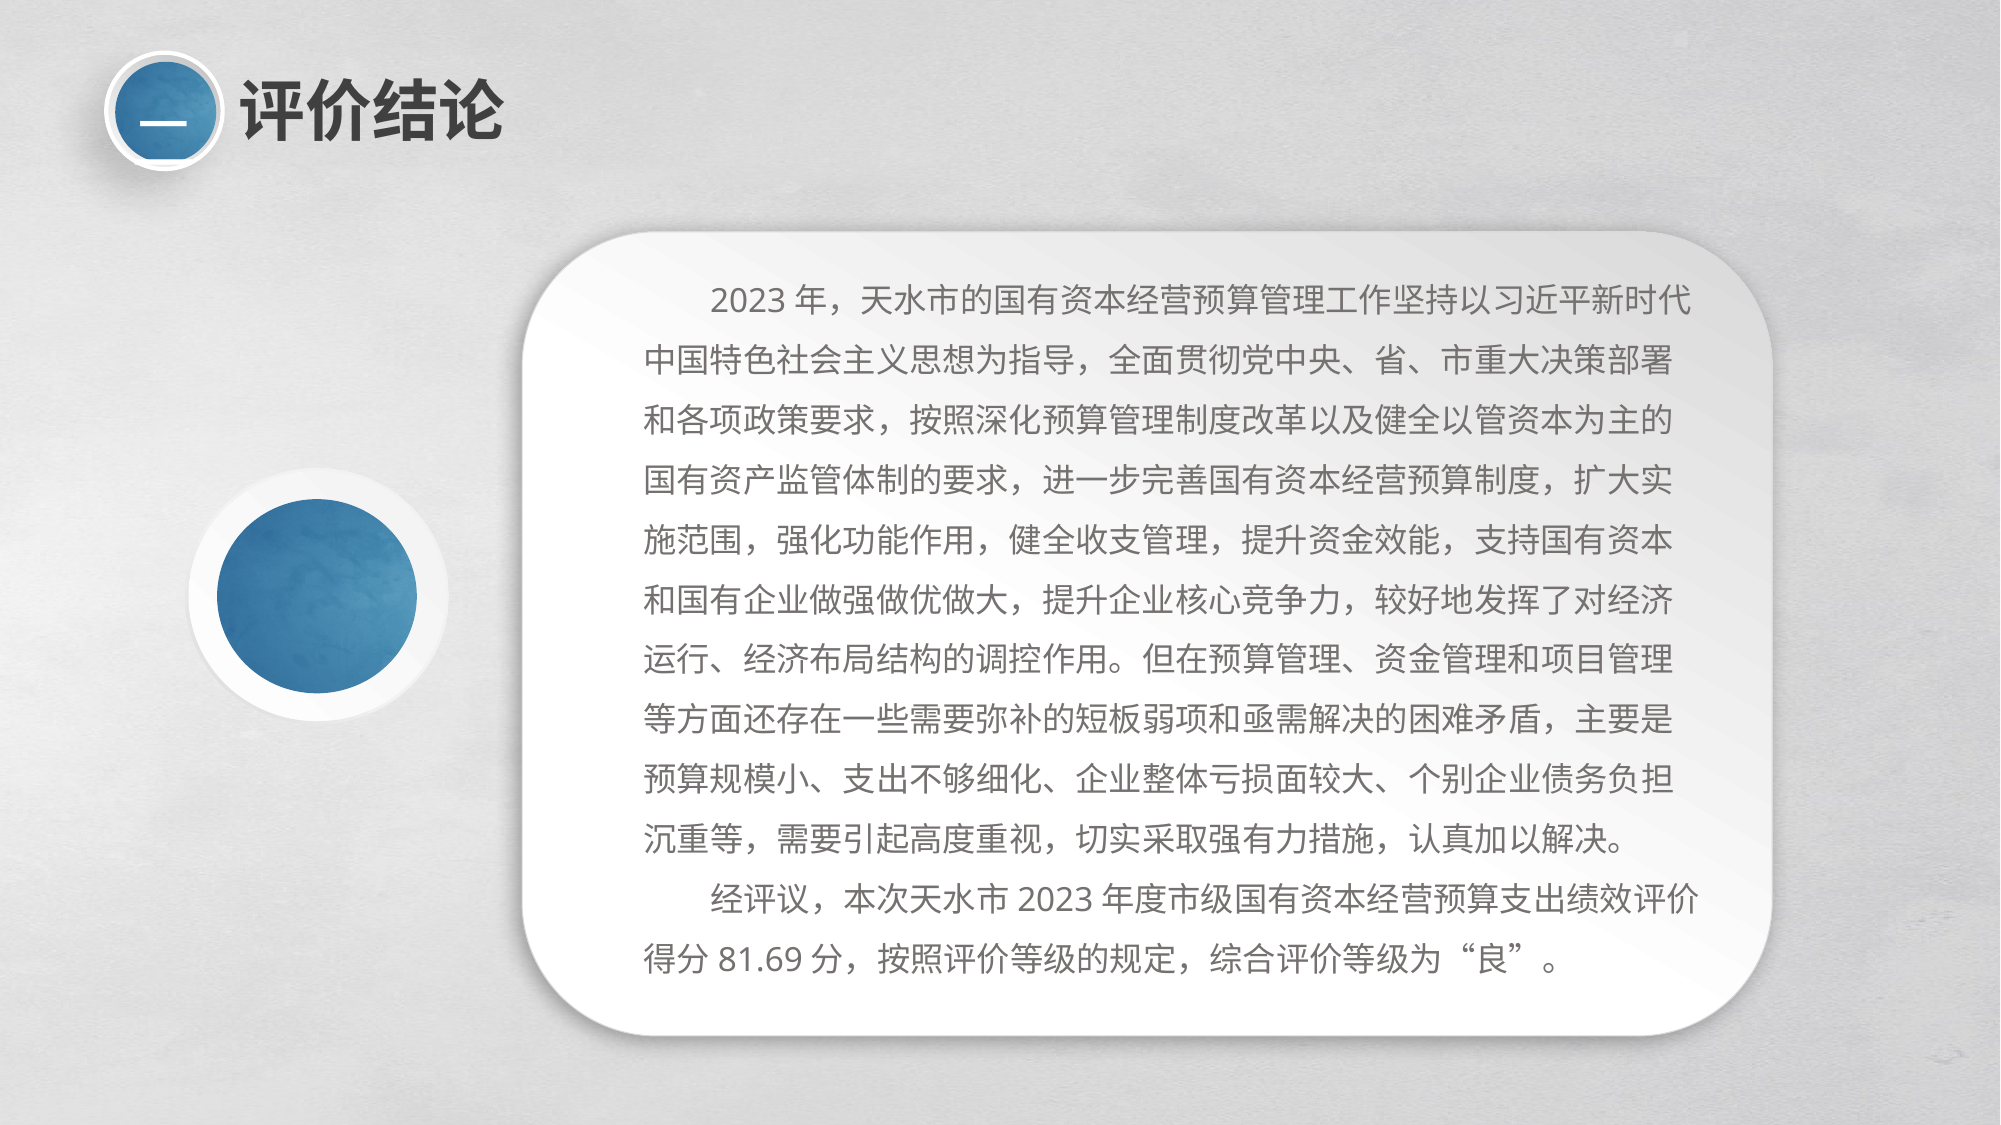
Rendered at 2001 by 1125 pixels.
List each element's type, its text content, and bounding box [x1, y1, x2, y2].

text_box 评价结论 [227, 61, 521, 157]
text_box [105, 28, 223, 176]
text_box 2023年，天水市的国有资本经营预算管理工作坚持以习近平新时代中国特色社会主义思想为指导，全面贯彻党中央、省、市重大决策部署和各项政策要求，按照深化预算管理制度改革以及健全以管资本为主的国有资产监管体制的要求，进一步完善国有资本经营预算制度，扩大实施范围，强化功能作用，健全收支管理，提升资金效能，支持国有资本和国有企业做强做优做大，提升企业核心竞争力，较好地发挥了对经济运行、经济布局结构的调控作用。但在预算管理、资金管理和项目管理等方面还存在一些需要弥补的短板弱项和亟需解决的困难矛盾，主要是预算规模小、支出不够细化、企业整体亏损面较大、个别企业债务负担沉重等，需要引起高度重视，切实采取强有力措施，认真加以解决。 经评议，本次天水市2023年度市级国有资本经营预算支出绩效评价得分81.69分，按照评价等级的规定，综合评价等级为“良”。 [628, 251, 1716, 986]
text_box [522, 231, 1773, 1036]
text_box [184, 467, 450, 725]
picture [0, 0, 2001, 1125]
